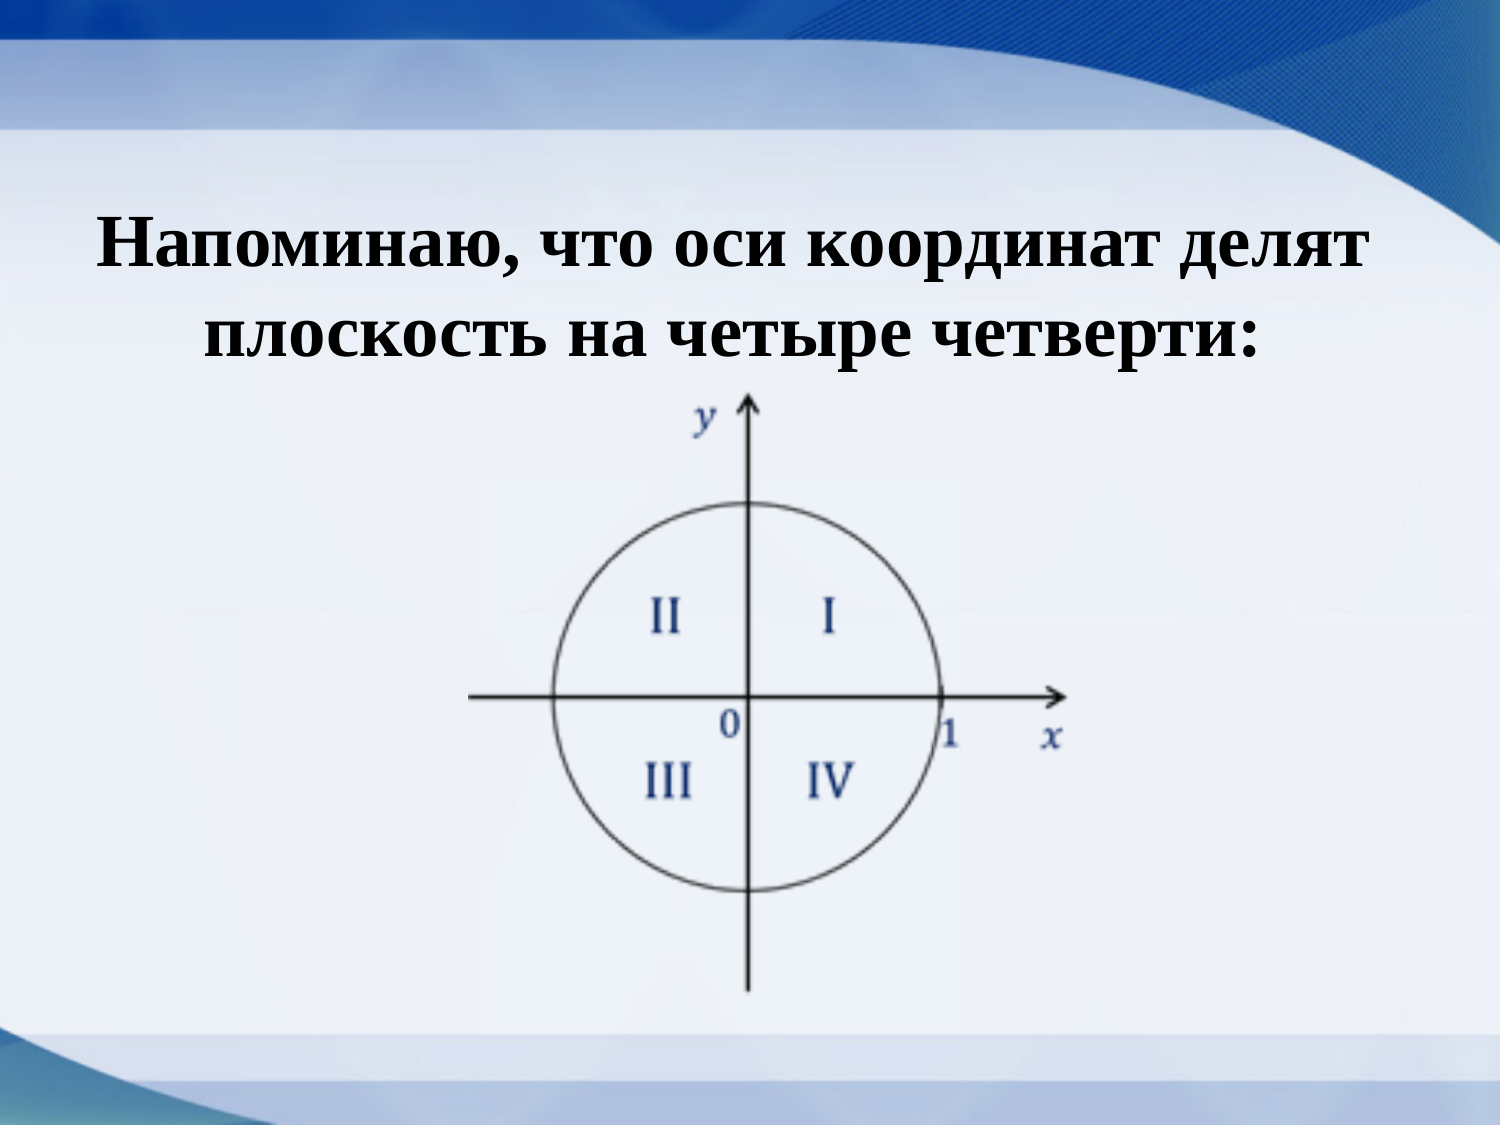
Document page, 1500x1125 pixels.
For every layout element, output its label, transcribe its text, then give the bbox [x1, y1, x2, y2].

title Напоминаю, что оси координат делят плоскость на четыре четверти: [58, 187, 1409, 375]
picture [0, 0, 1500, 1125]
